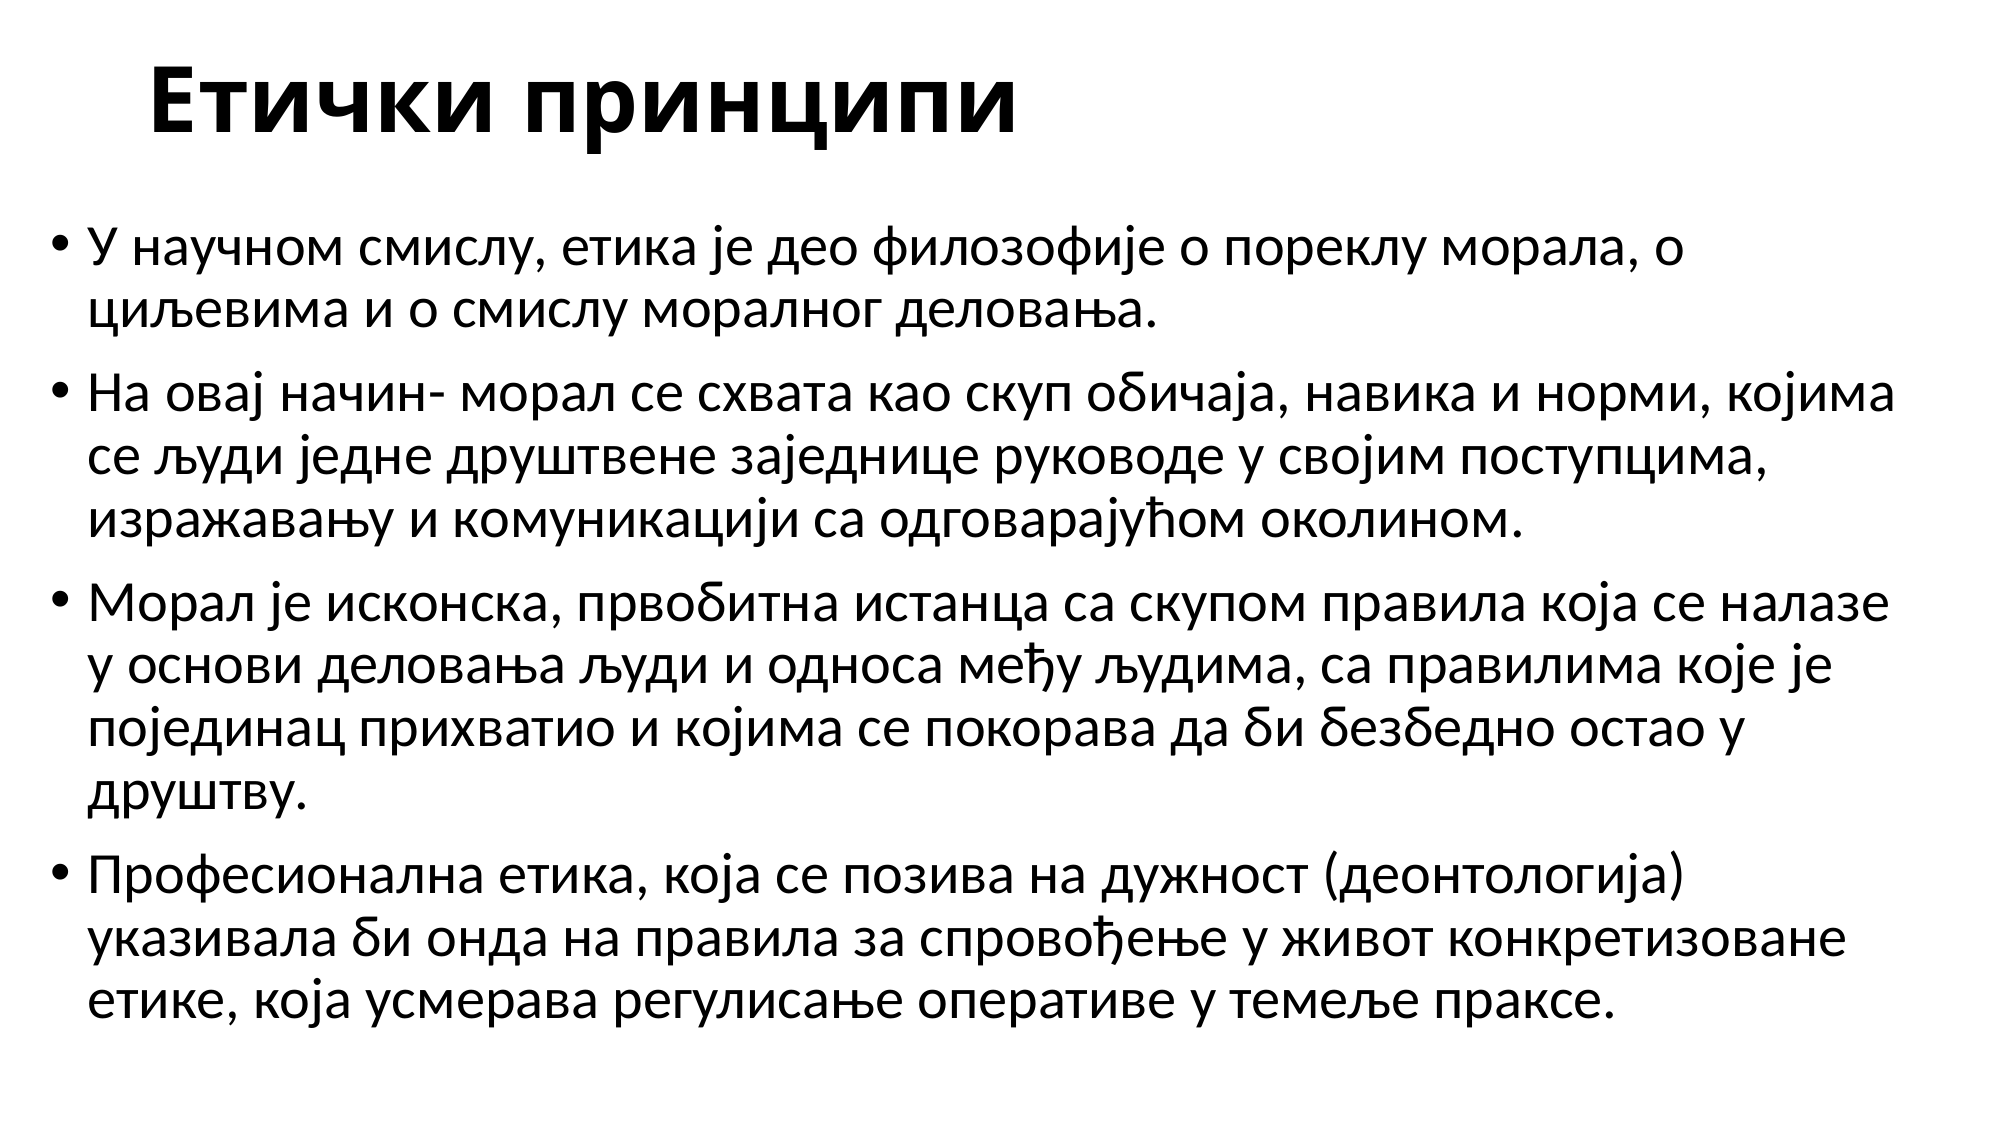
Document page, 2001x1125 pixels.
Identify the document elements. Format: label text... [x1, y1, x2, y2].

title Етички принципи [131, 29, 1857, 177]
list У научном смислу, етика је део филозофије о пореклу морала, о циљевима и о смислу моралног деловања. На овај начин- морал се схвата као скуп обичаја, навика и норми, којима се људи једне друштвене заједнице руководе у својим поступцима, изражавању и комуникацији са одговарајућом околином. Морал је исконска, првобитна истанца са скупом правила која се налазе у основи деловања људи и односа међу људима, са правилима које је појединац прихватио и којима се покорава да би безбедно остао у друштву. Професионална етика, која се позива на дужност (деонтологија) указивала би онда на правила за спровођење у живот конкретизоване етике, која усмерава регулисање оперативе у темеље праксе. [35, 207, 1928, 1069]
